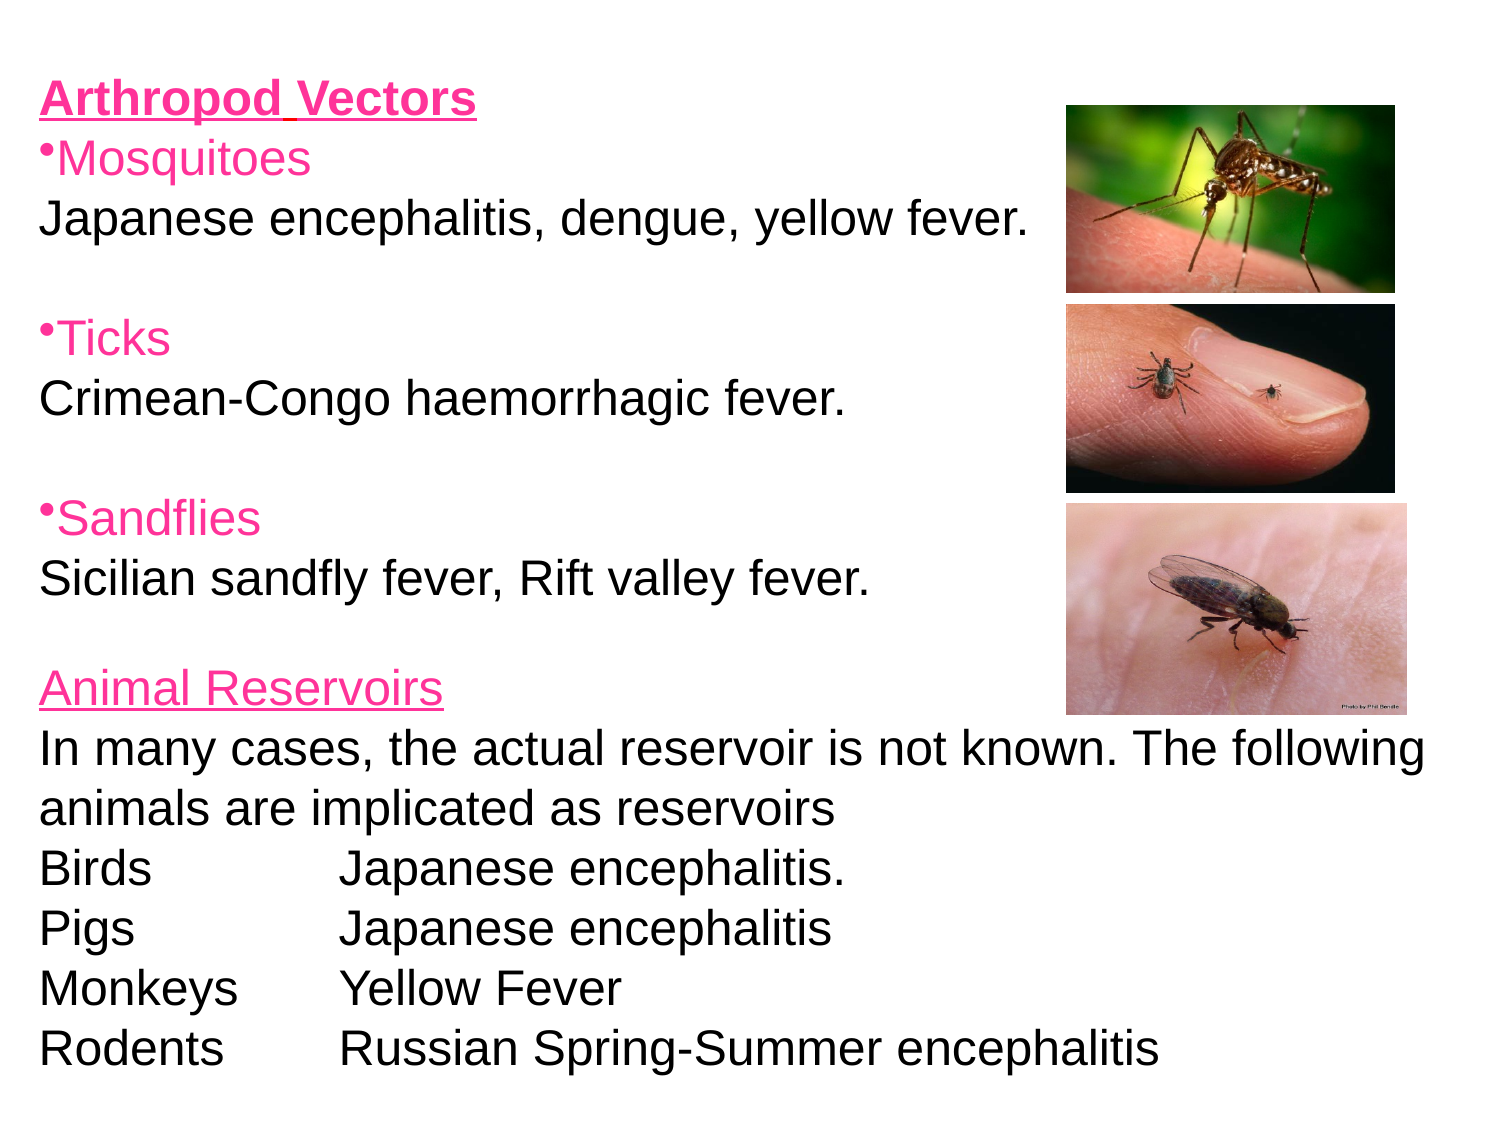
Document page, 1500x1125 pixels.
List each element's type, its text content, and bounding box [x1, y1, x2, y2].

text_box Arthropod Vectors Mosquitoes Japanese encephalitis, dengue, yellow fever. Ticks Crimean-Congo haemorrhagic fever. Sandflies Sicilian sandfly fever, Rift valley fever. Animal Reservoirs In many cases, the actual reservoir is not known. The following animals are implicated as reservoirs Birds Japanese encephalitis. Pigs Japanese encephalitis Monkeys Yellow Fever Rodents Russian Spring-Summer encephalitis [23, 58, 1454, 1125]
picture [1066, 304, 1395, 493]
picture [1066, 105, 1395, 294]
picture [1066, 503, 1407, 716]
